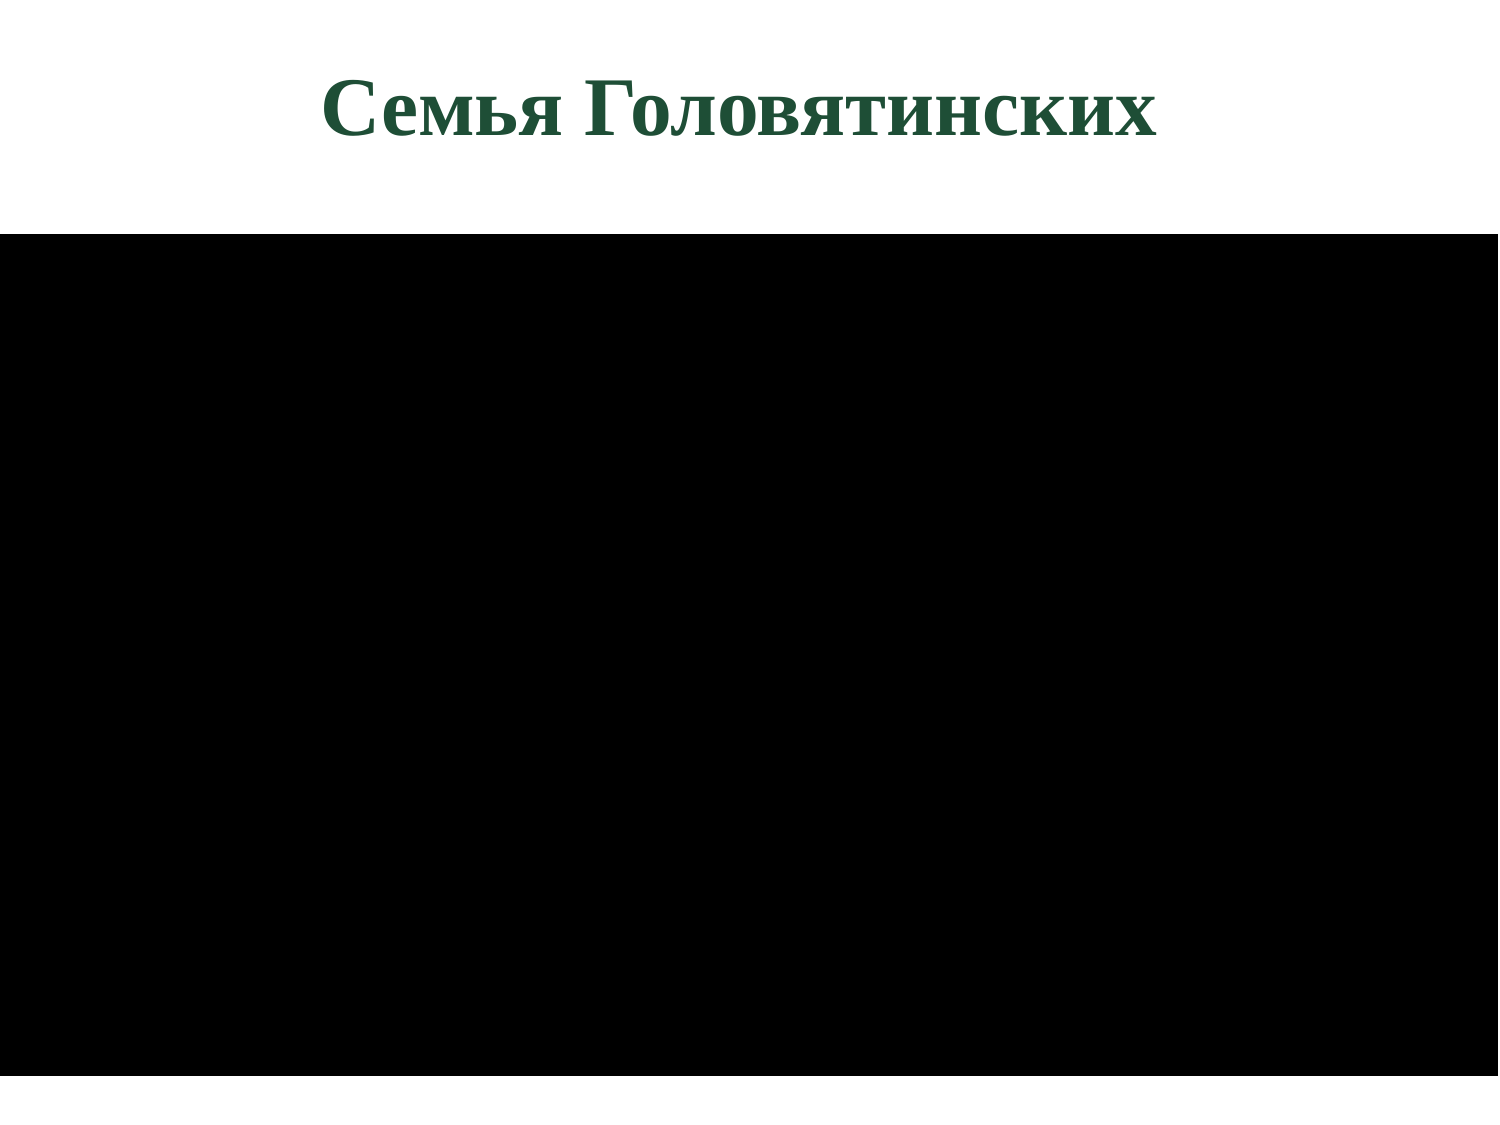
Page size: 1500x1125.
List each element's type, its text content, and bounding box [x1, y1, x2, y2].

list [0, 233, 1499, 1077]
title Семья Головятинских [0, 0, 1479, 218]
